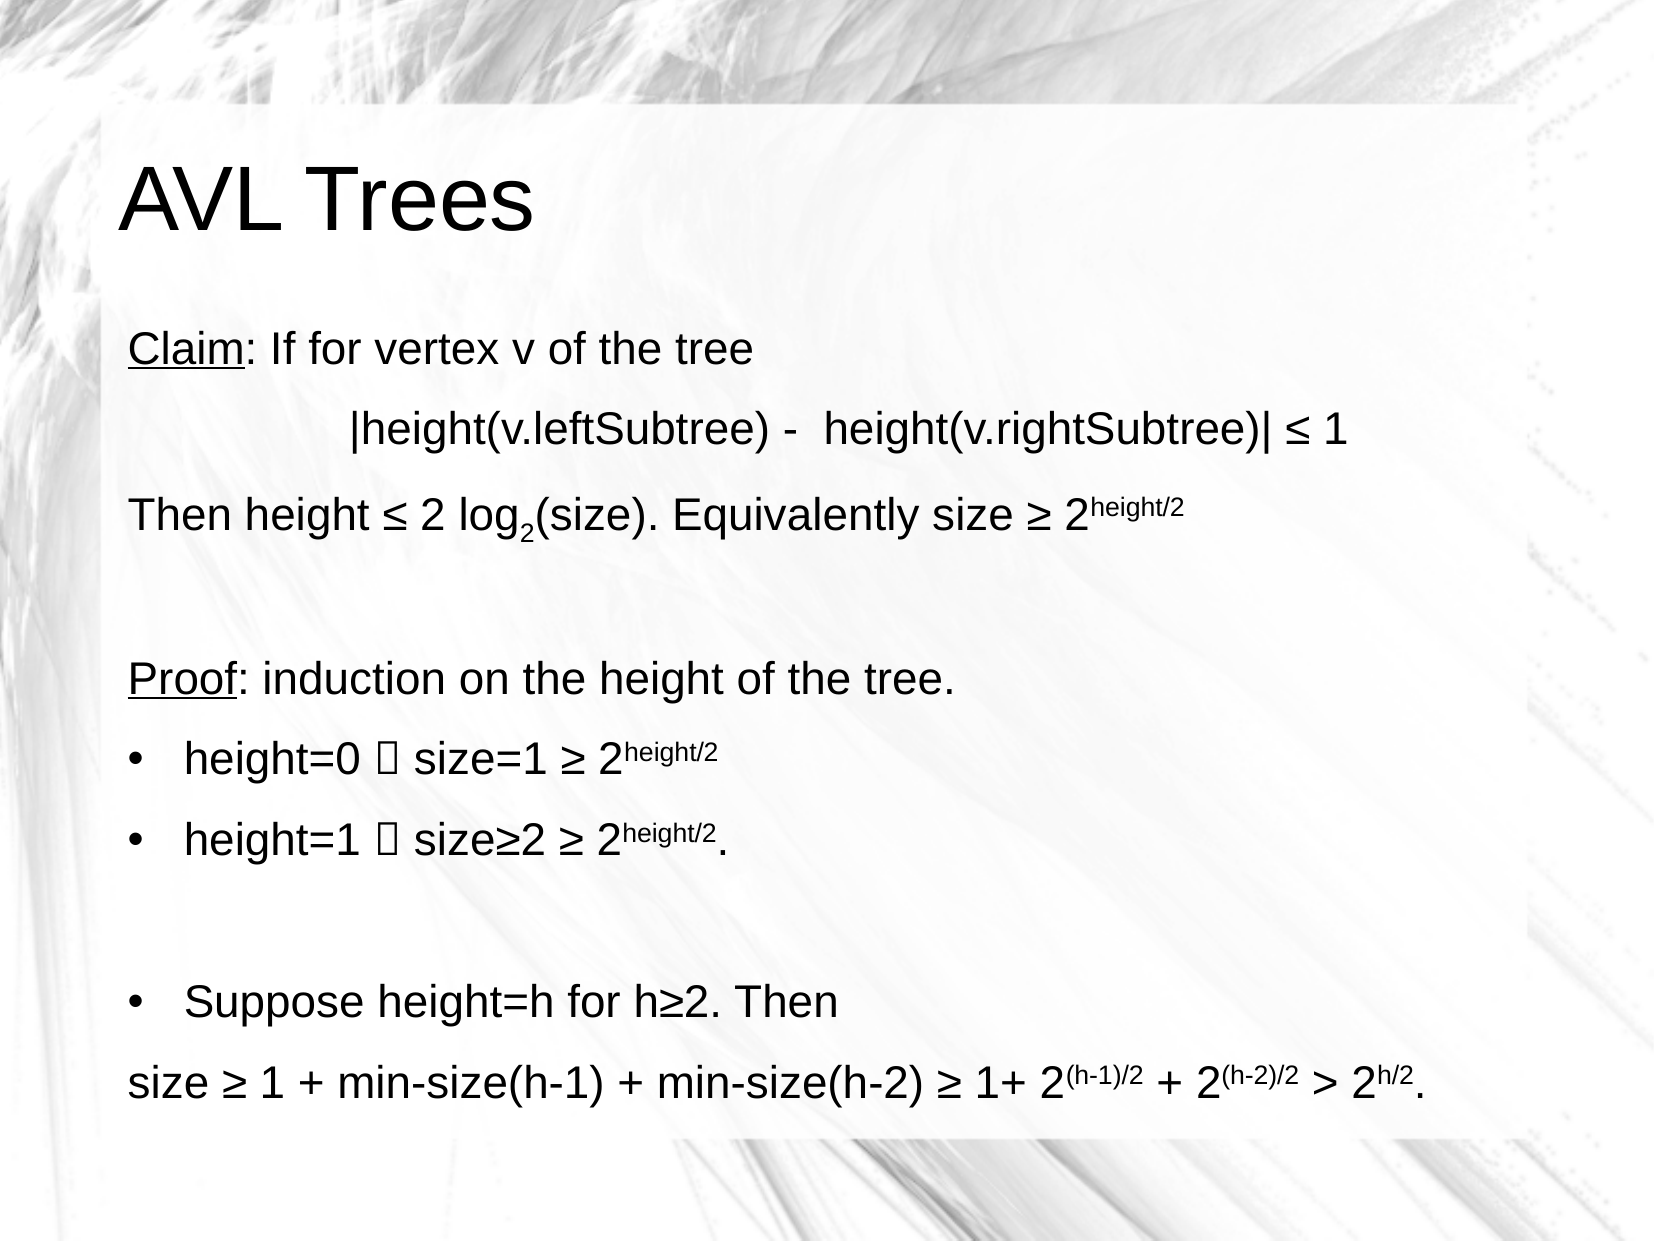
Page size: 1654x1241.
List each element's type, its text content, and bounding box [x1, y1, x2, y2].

picture [0, 0, 1654, 1241]
list Claim: If for vertex v of the tree |height(v.leftSubtree) - height(v.rightSubtree)| ≤ 1 Then height ≤ 2 log2(size). Equivalently size ≥ 2height/2 Proof: induction on the height of the tree. height=0  size=1 ≥ 2height/2 height=1  size≥2 ≥ 2height/2. Suppose height=h for h≥2. Then size ≥ 1 + min-size(h-1) + min-size(h-2) ≥ 1+ 2(h-1)/2 + 2(h-2)/2 > 2h/2. [118, 319, 1571, 1109]
title AVL Trees [118, 93, 1506, 299]
